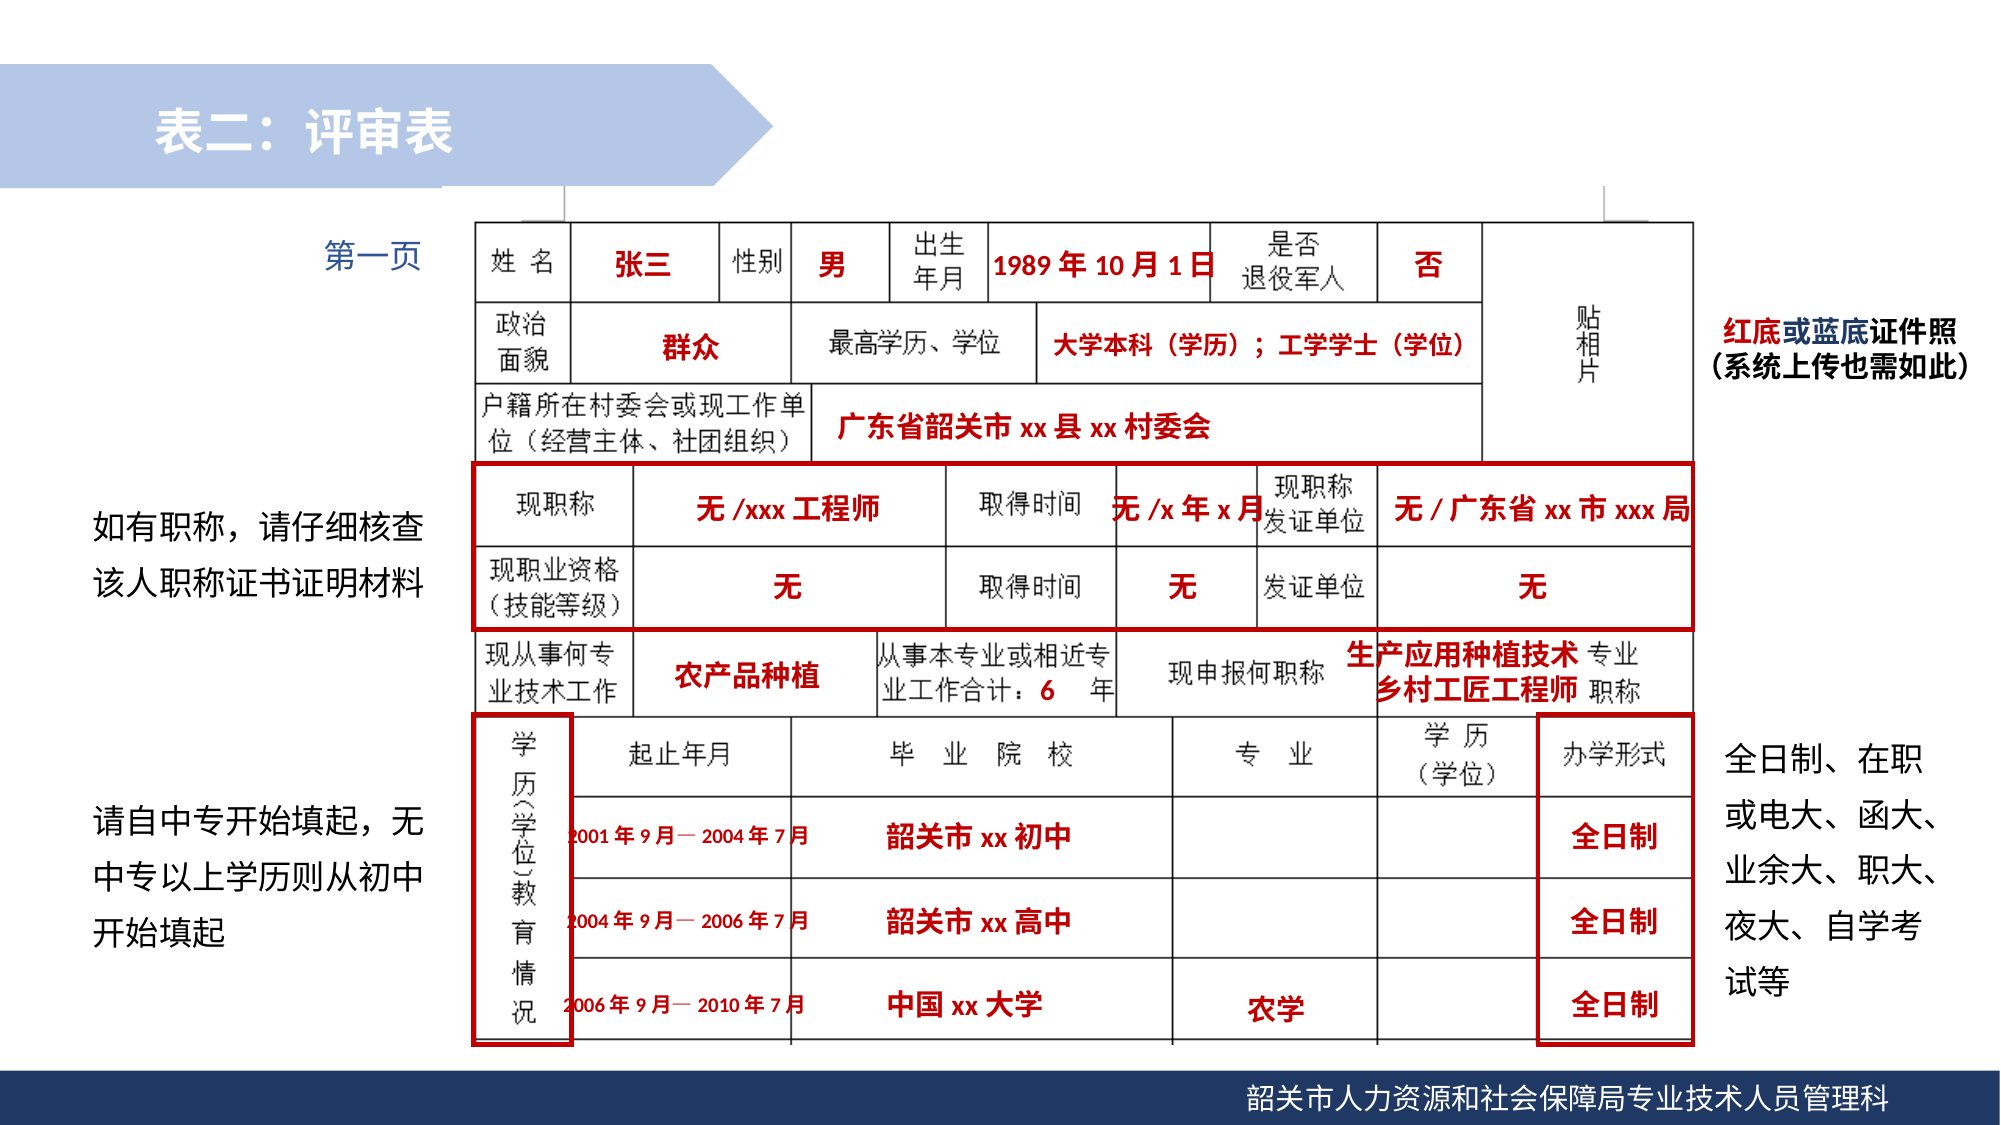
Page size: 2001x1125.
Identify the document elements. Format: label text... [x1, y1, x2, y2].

text_box 如有职称，请仔细核查该人职称证书证明材料 [77, 483, 442, 610]
text_box 第一页 [308, 212, 442, 283]
picture [442, 186, 1713, 1045]
text_box 红底或蓝底证件照 （系统上传也需如此） [1713, 305, 2000, 391]
text_box 韶关市人力资源和社会保障局专业技术人员管理科 [1231, 1072, 1905, 1123]
text_box 全日制、在职或电大、函大、业余大、职大、夜大、自学考试等 [1713, 714, 1947, 1009]
text_box [0, 63, 139, 190]
text_box 表二：评审表 [139, 12, 1865, 231]
text_box [0, 1070, 2000, 1125]
text_box 请自中专开始填起，无中专以上学历则从初中开始填起 [77, 776, 442, 960]
